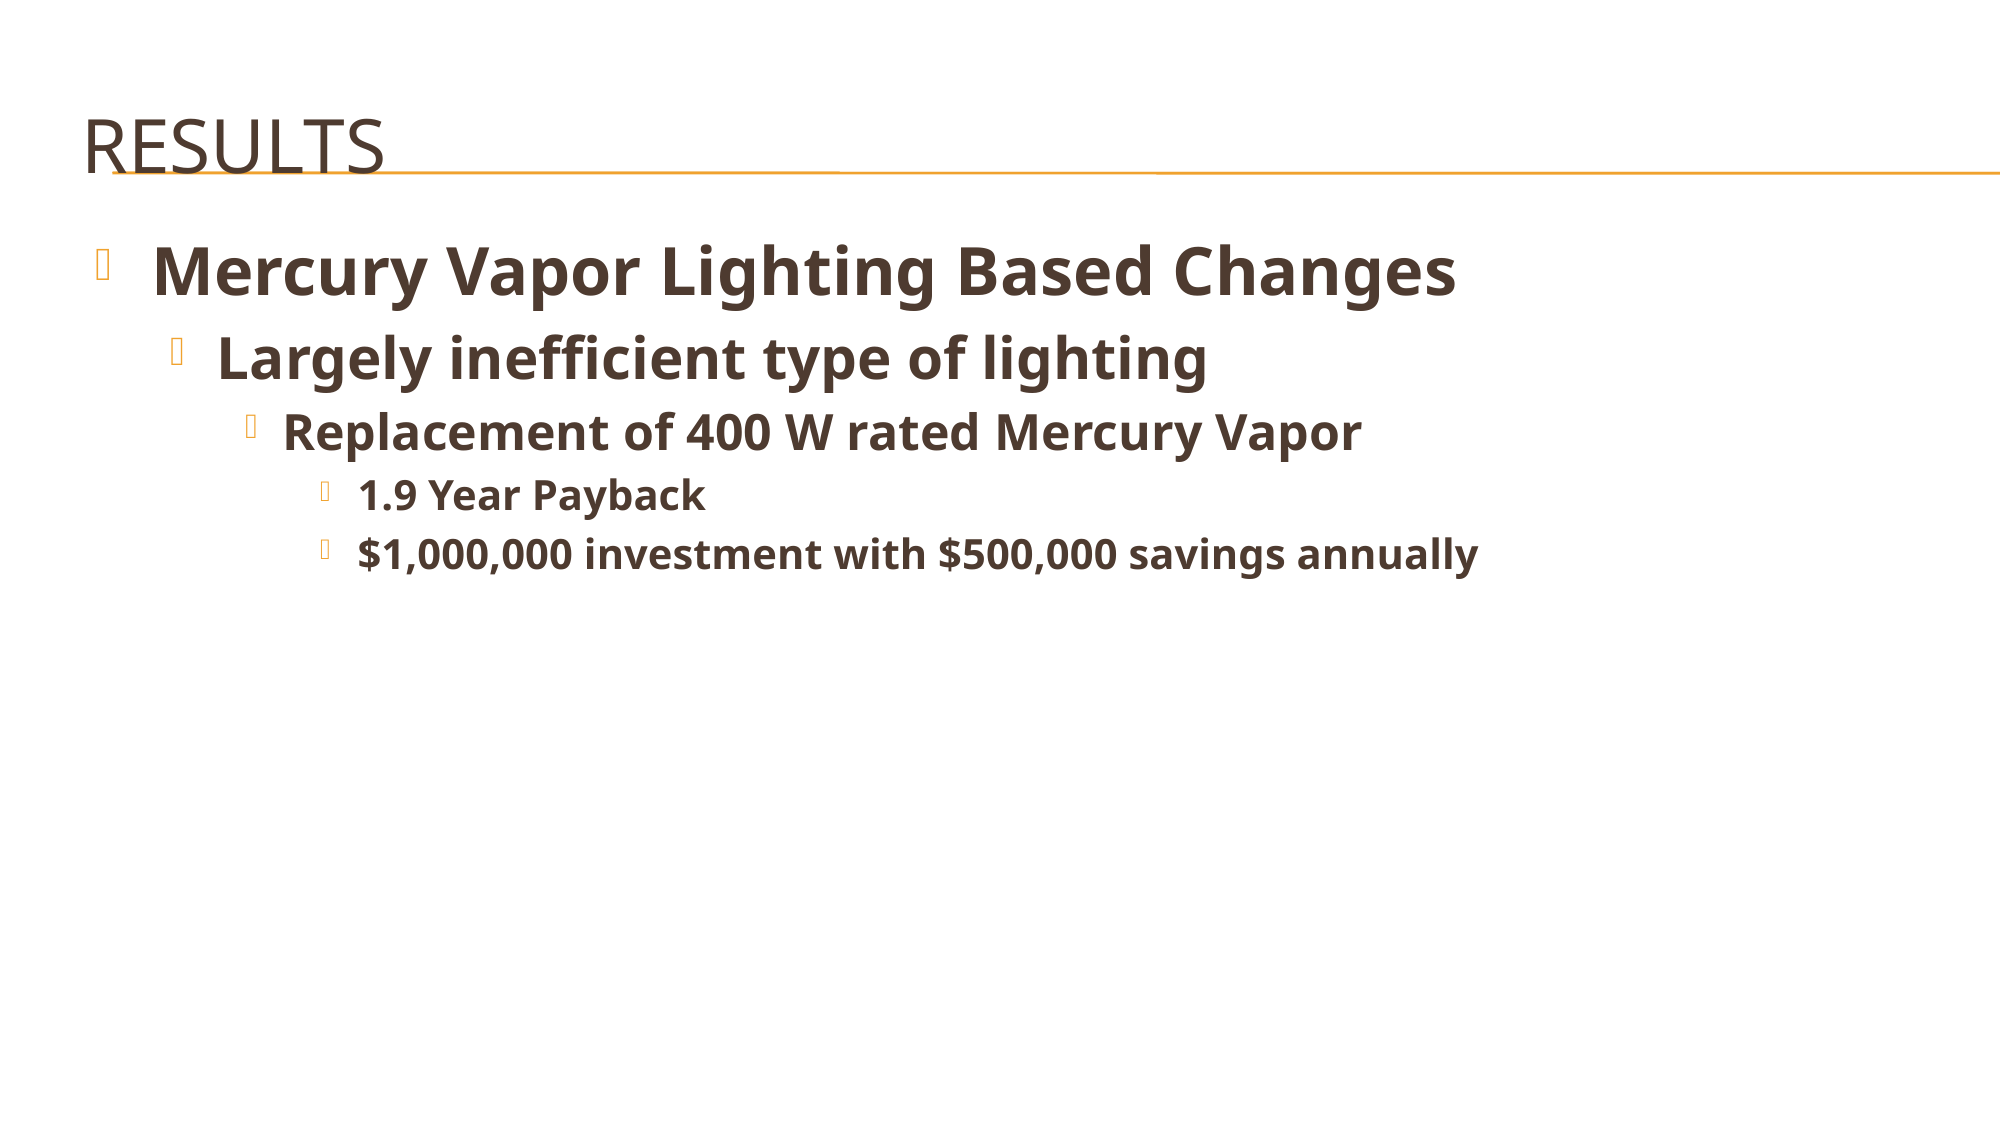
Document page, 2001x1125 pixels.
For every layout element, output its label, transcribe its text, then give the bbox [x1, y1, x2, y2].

text_box Mercury Vapor Lighting Based Changes Largely inefficient type of lighting Replacement of 400 W rated Mercury Vapor 1.9 Year Payback $1,000,000 investment with $500,000 savings annually [80, 221, 1870, 913]
title Results [66, 75, 1967, 213]
